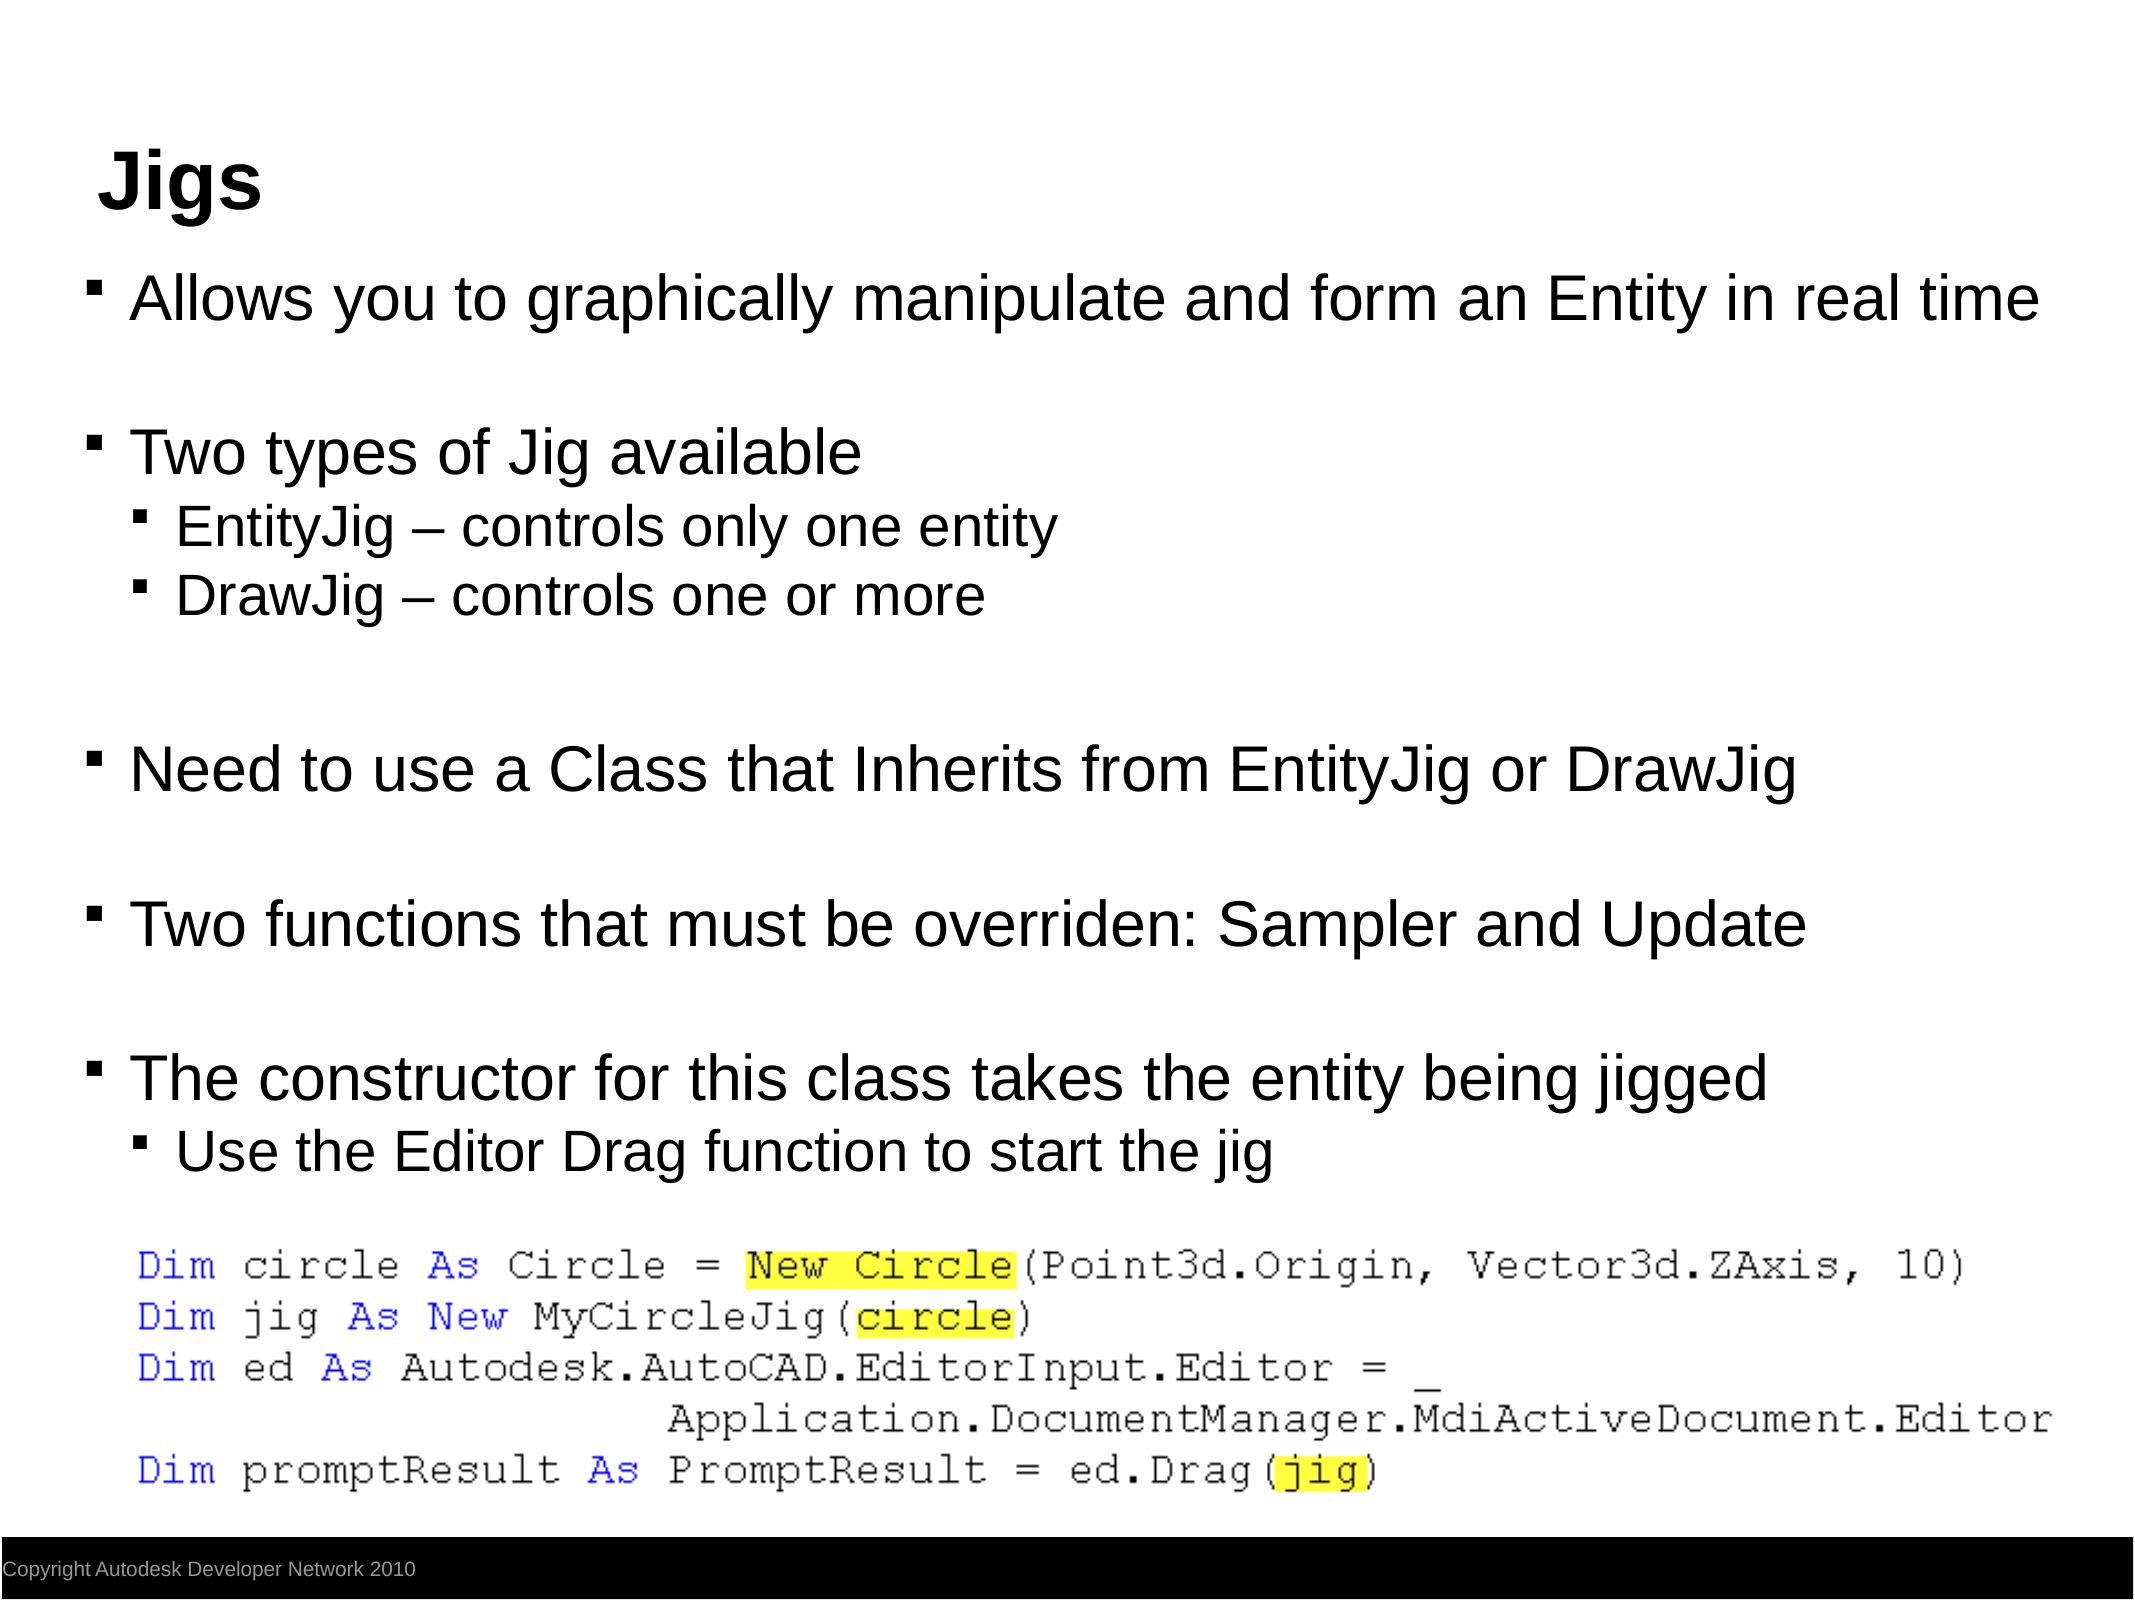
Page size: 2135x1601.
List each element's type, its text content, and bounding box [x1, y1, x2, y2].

picture [122, 1241, 2059, 1500]
title Jigs [96, 59, 2028, 255]
list Allows you to graphically manipulate and form an Entity in real time Two types of Jig available EntityJig – controls only one entity DrawJig – controls one or more Need to use a Class that Inherits from EntityJig or DrawJig Two functions that must be overriden: Sampler and Update The constructor for this class takes the entity being jigged Use the Editor Drag function to start the jig [82, 255, 2059, 1203]
